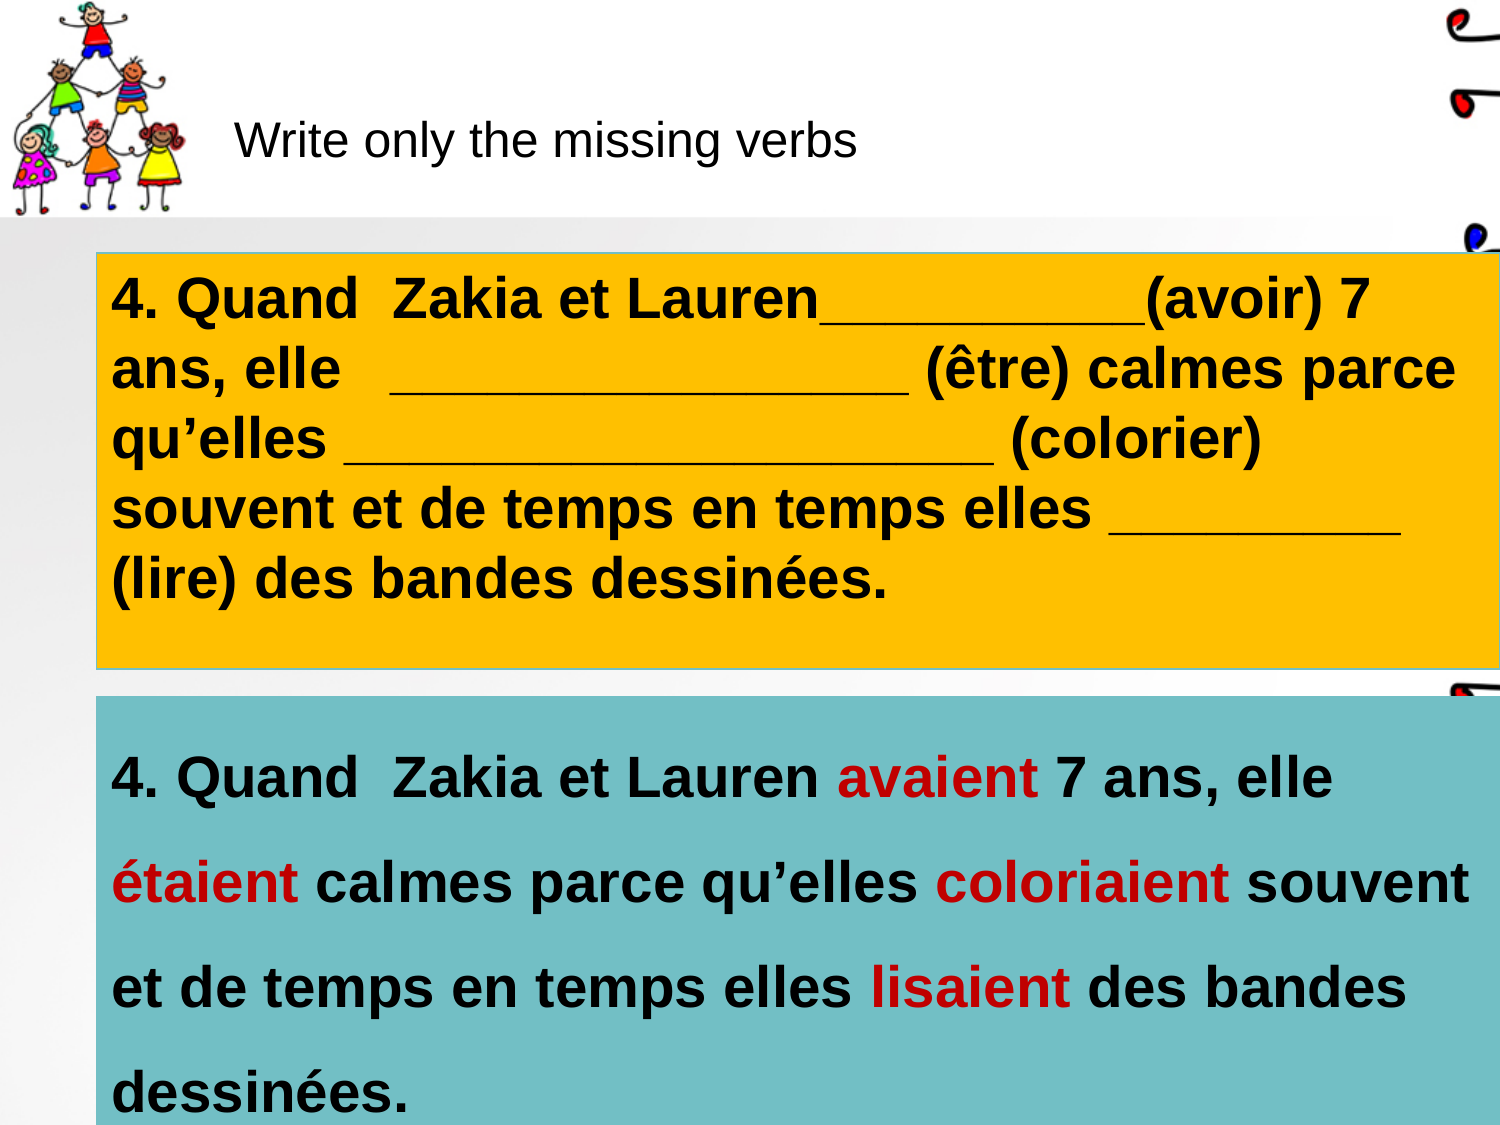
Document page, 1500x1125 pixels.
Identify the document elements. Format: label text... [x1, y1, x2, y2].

text_box 4. Quand Zakia et Lauren avaient 7 ans, elle étaient calmes parce qu’elles coloriaient souvent et de temps en temps elles lisaient des bandes dessinées. [96, 697, 1500, 1125]
picture [0, 0, 1500, 1125]
text_box 4. Quand Zakia et Lauren__________(avoir) 7 ans, elle ________________ (être) calmes parce qu’elles ____________________ (colorier) souvent et de temps en temps elles _________ (lire) des bandes dessinées. [96, 252, 1500, 669]
title Write only the missing verbs [218, 49, 1500, 226]
